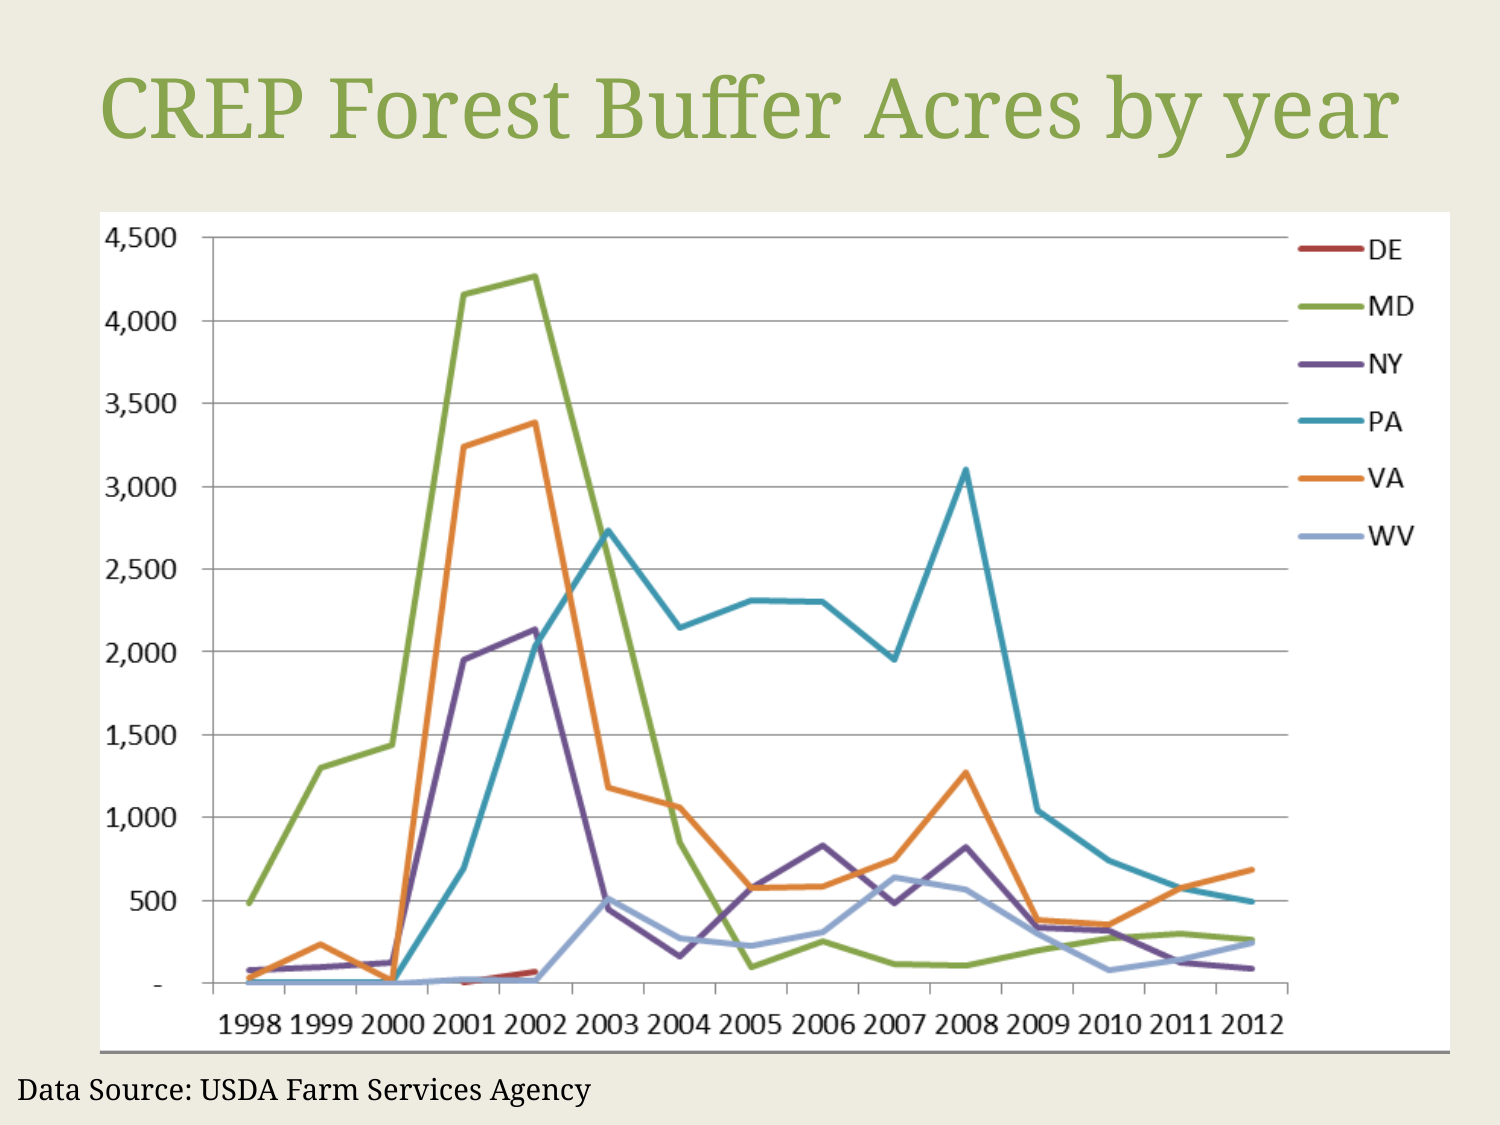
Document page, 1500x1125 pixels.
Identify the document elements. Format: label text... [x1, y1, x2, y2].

title CREP Forest Buffer Acres by year [75, 24, 1425, 163]
picture [99, 212, 1451, 1055]
text_box Data Source: USDA Farm Services Agency [2, 1064, 607, 1115]
